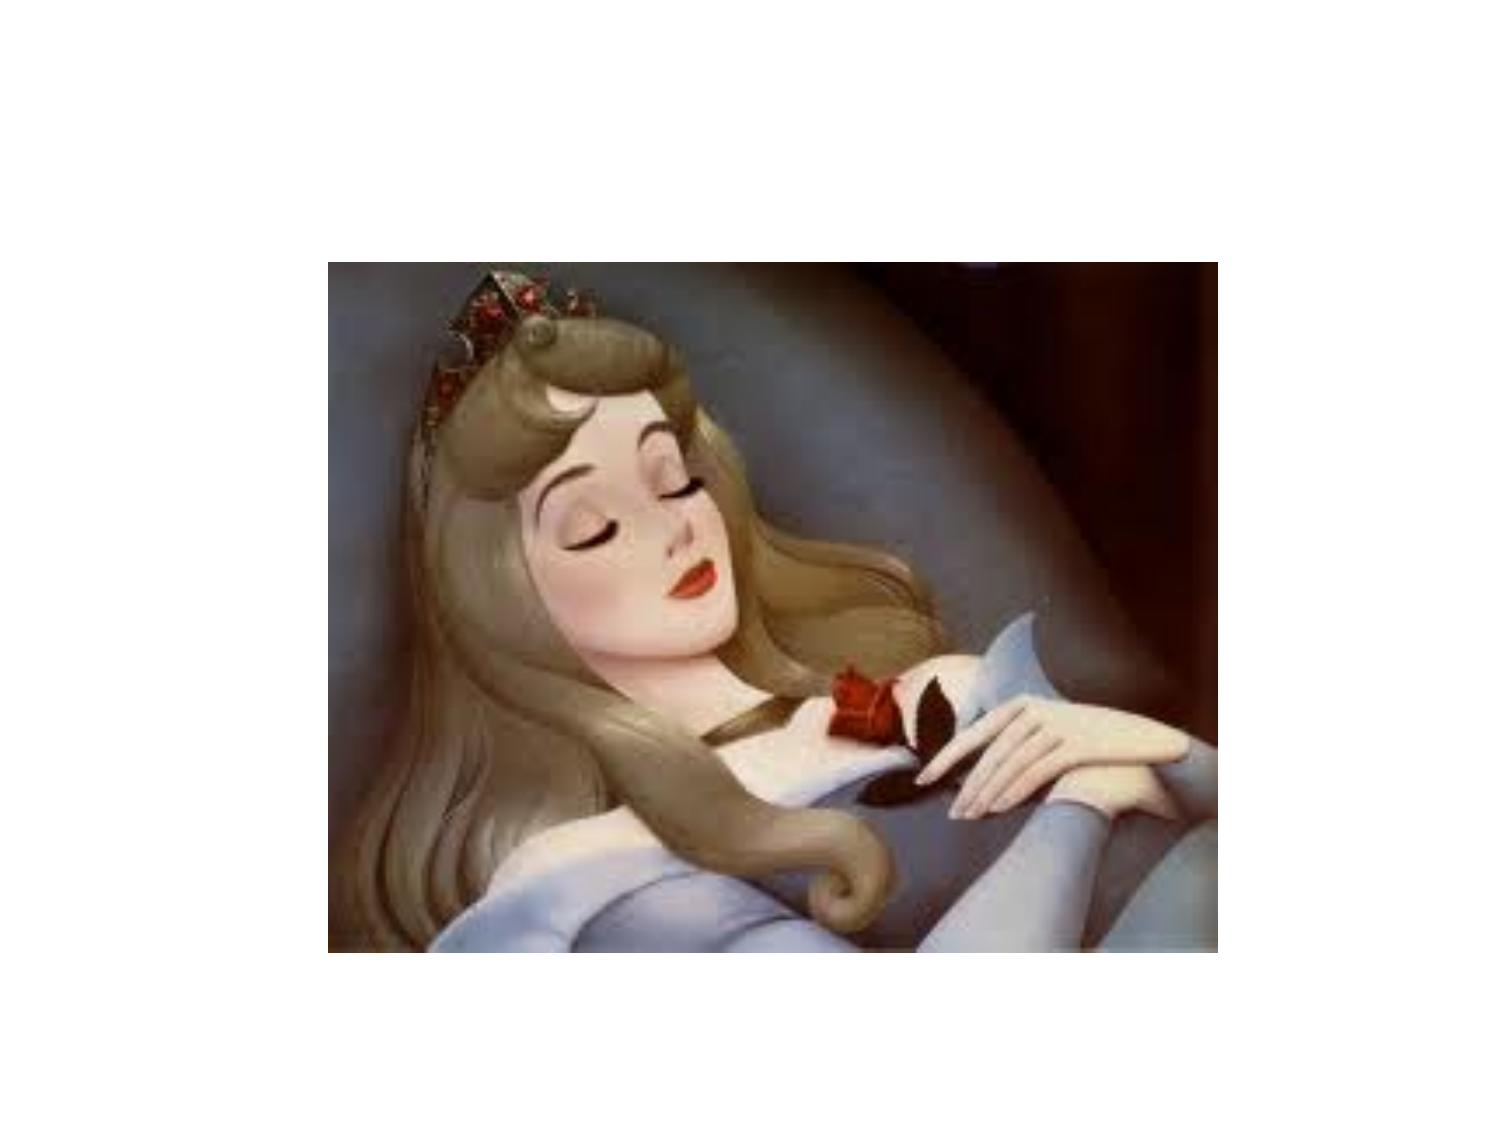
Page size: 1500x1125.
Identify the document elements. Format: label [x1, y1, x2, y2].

picture [328, 262, 1219, 954]
